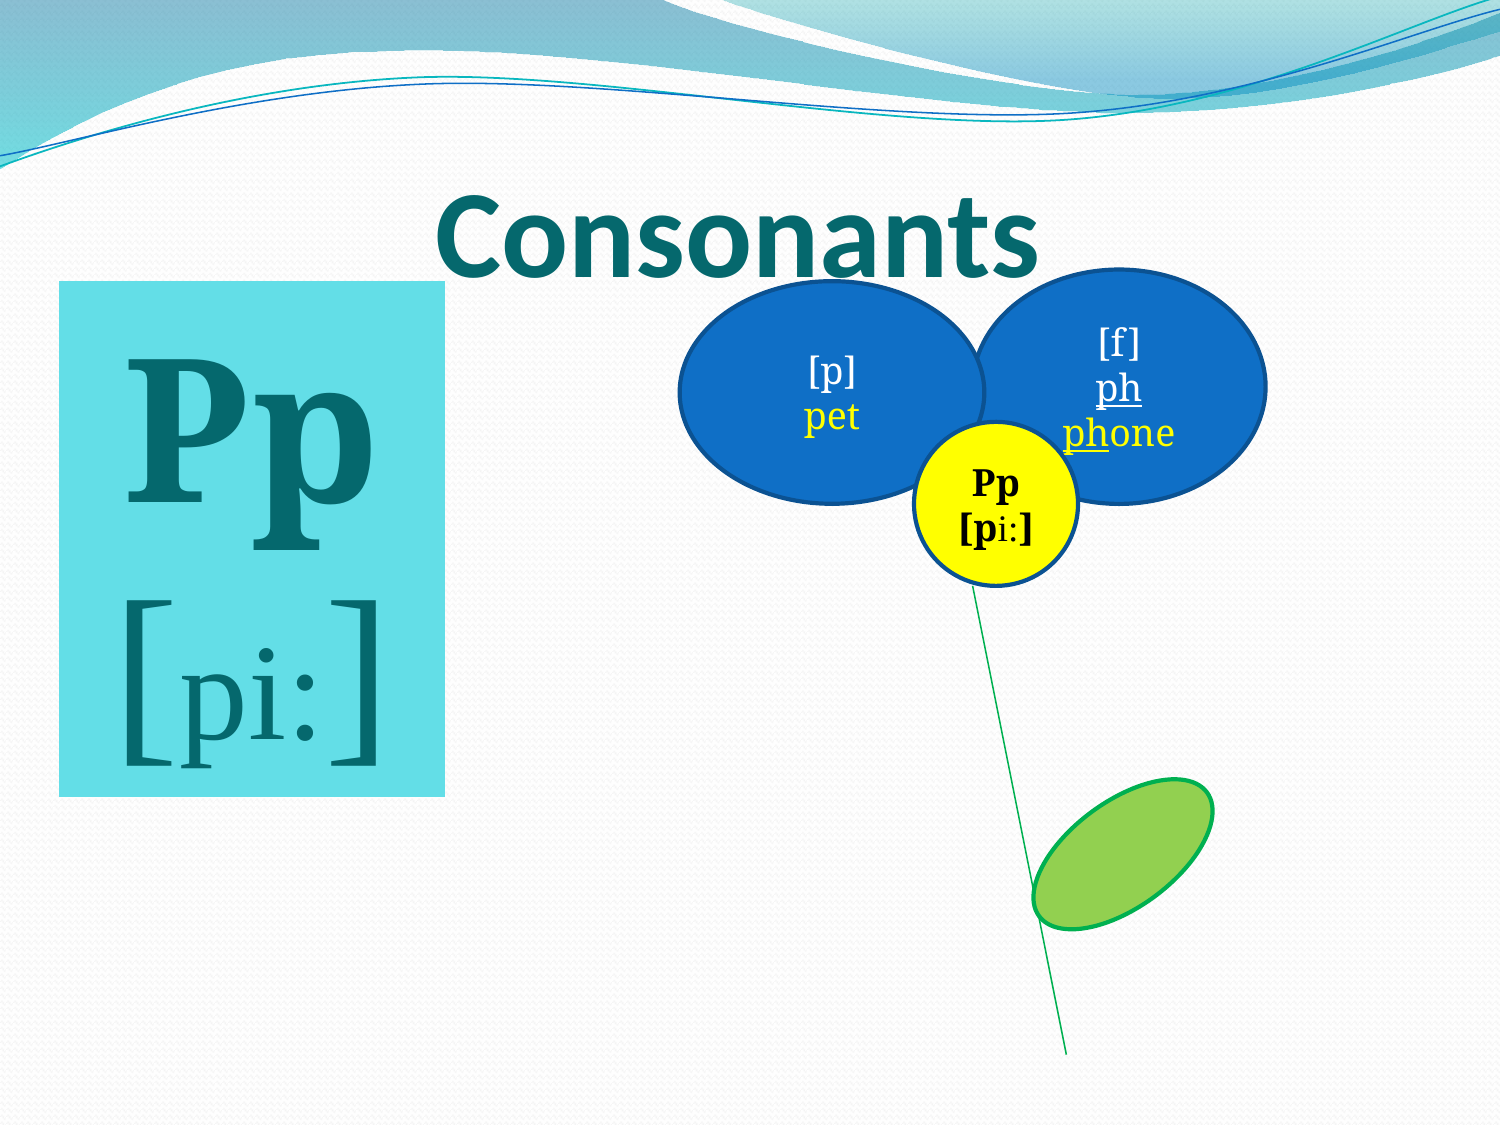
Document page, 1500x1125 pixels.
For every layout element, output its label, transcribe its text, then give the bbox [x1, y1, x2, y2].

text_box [784, 773, 1255, 868]
table_header Pp [pi:] [59, 281, 445, 797]
text_box [p] pet [677, 303, 987, 506]
text_box [f] ph phone [977, 303, 1268, 507]
text_box Pp [pi:] [911, 419, 1081, 588]
title Consonants [75, 115, 1425, 303]
text_box [1031, 880, 1178, 932]
